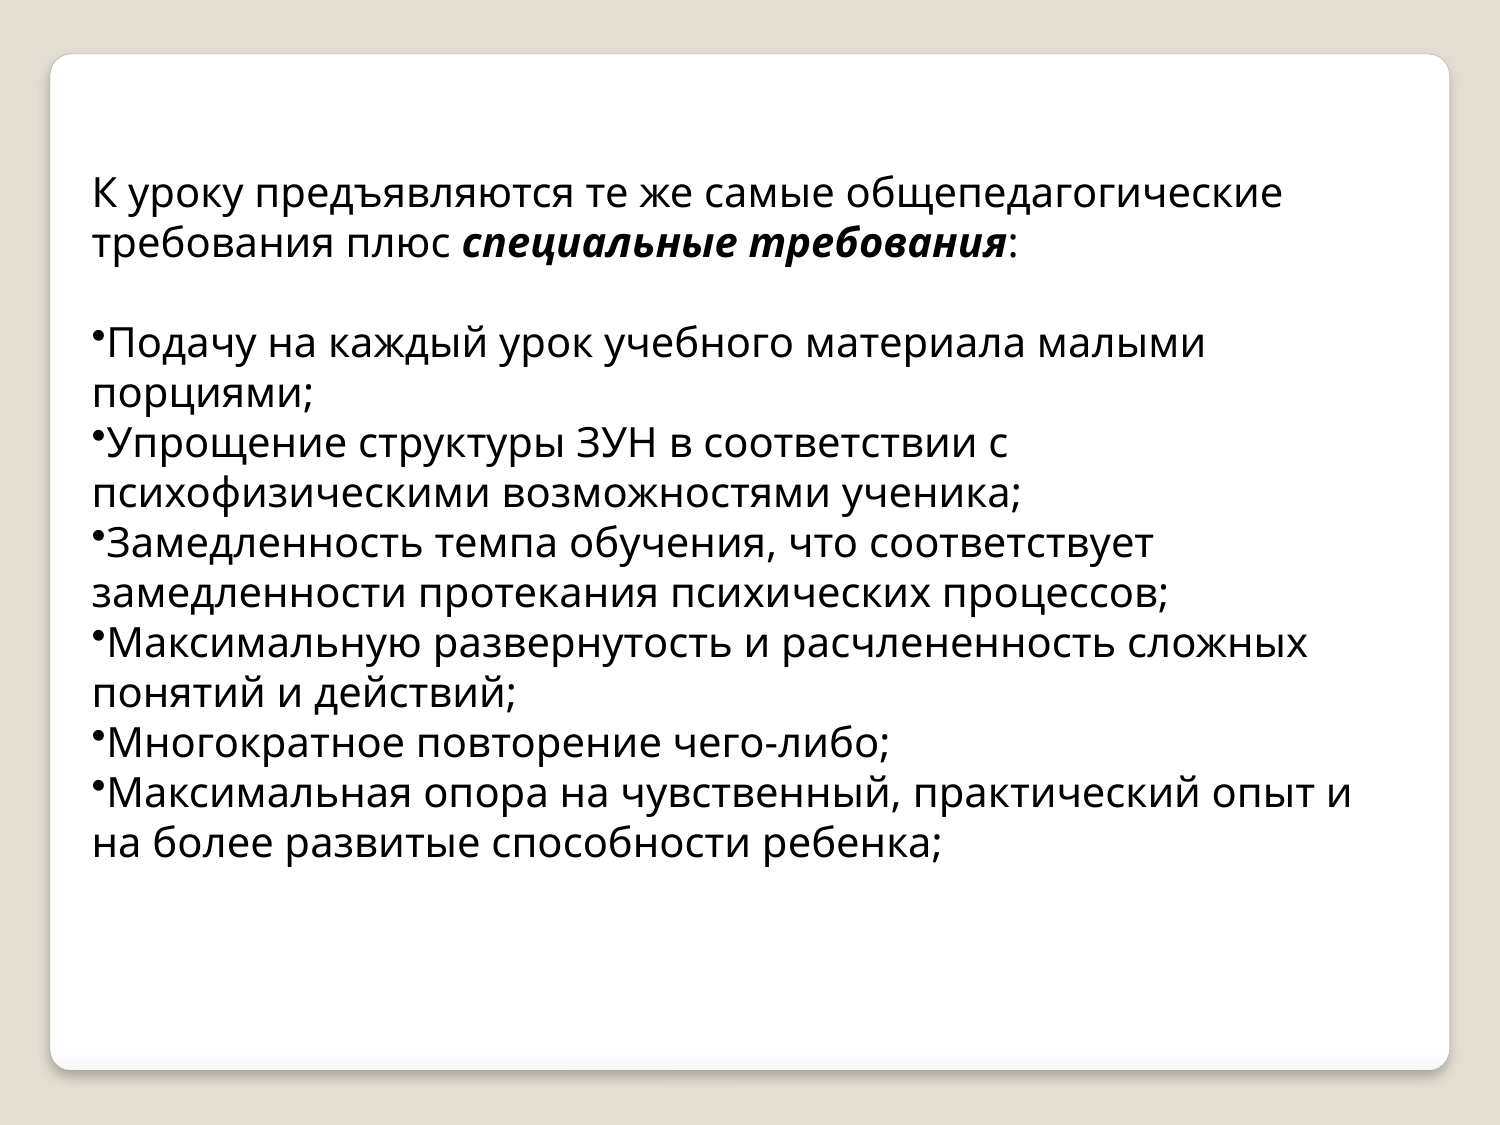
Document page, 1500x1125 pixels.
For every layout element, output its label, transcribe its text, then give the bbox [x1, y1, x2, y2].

text_box К уроку предъявляются те же самые общепедагогические требования плюс специальные требования: Подачу на каждый урок учебного материала малыми порциями; Упрощение структуры ЗУН в соответствии с психофизическими возможностями ученика; Замедленность темпа обучения, что соответствует замедленности протекания психических процессов; Максимальную развернутость и расчлененность сложных понятий и действий; Многократное повторение чего-либо; Максимальная опора на чувственный, практический опыт и на более развитые способности ребенка; [76, 108, 1376, 919]
